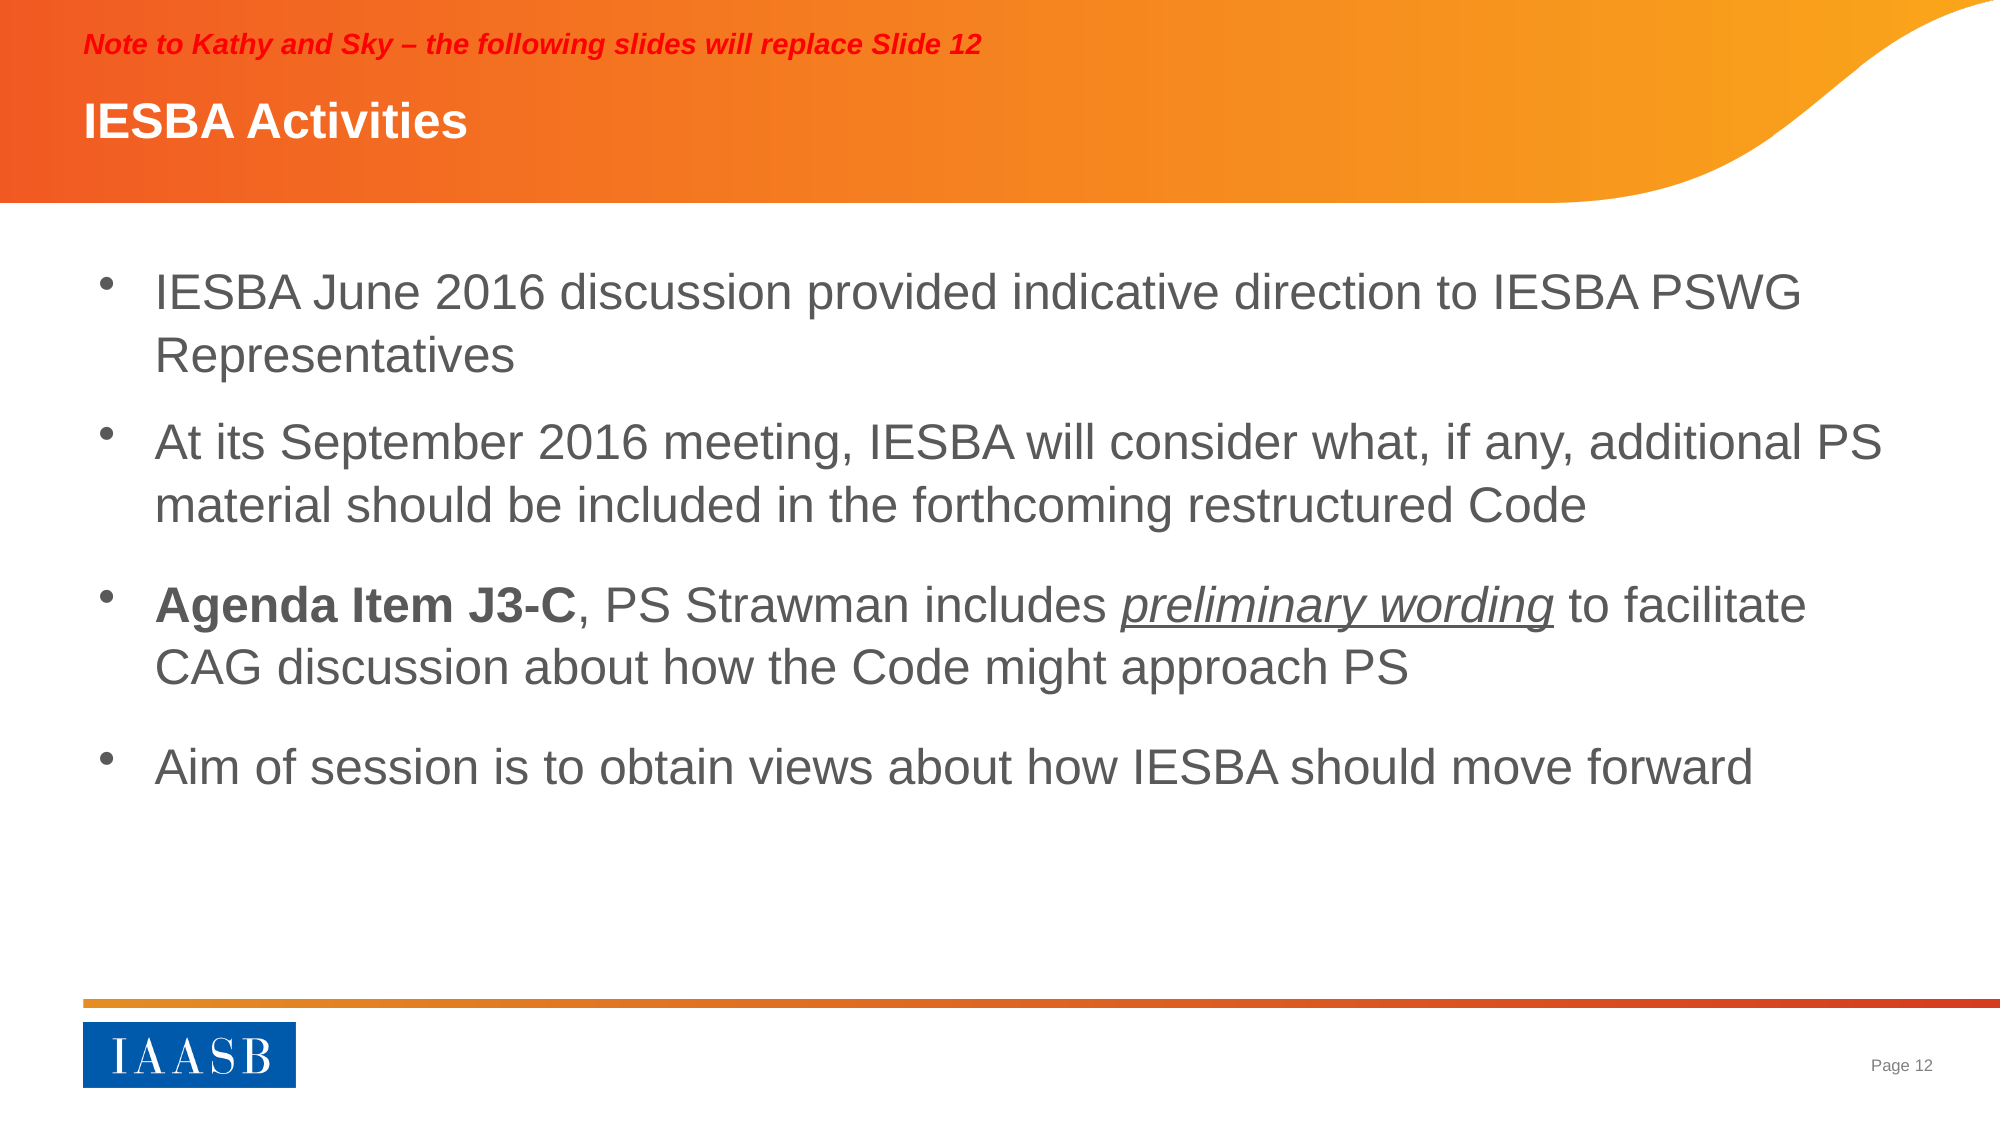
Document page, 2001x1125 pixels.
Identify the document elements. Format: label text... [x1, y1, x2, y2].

list IESBA June 2016 discussion provided indicative direction to IESBA PSWG Representatives At its September 2016 meeting, IESBA will consider what, if any, additional PS material should be included in the forthcoming restructured Code Agenda Item J3-C, PS Strawman includes preliminary wording to facilitate CAG discussion about how the Code might approach PS Aim of session is to obtain views about how IESBA should move forward [83, 249, 1934, 950]
title IESBA Activities [83, 75, 1734, 163]
picture [0, 0, 1996, 203]
subtitle Note to Kathy and Sky – the following slides will replace Slide 12 [83, 24, 1250, 75]
picture [83, 1022, 296, 1088]
